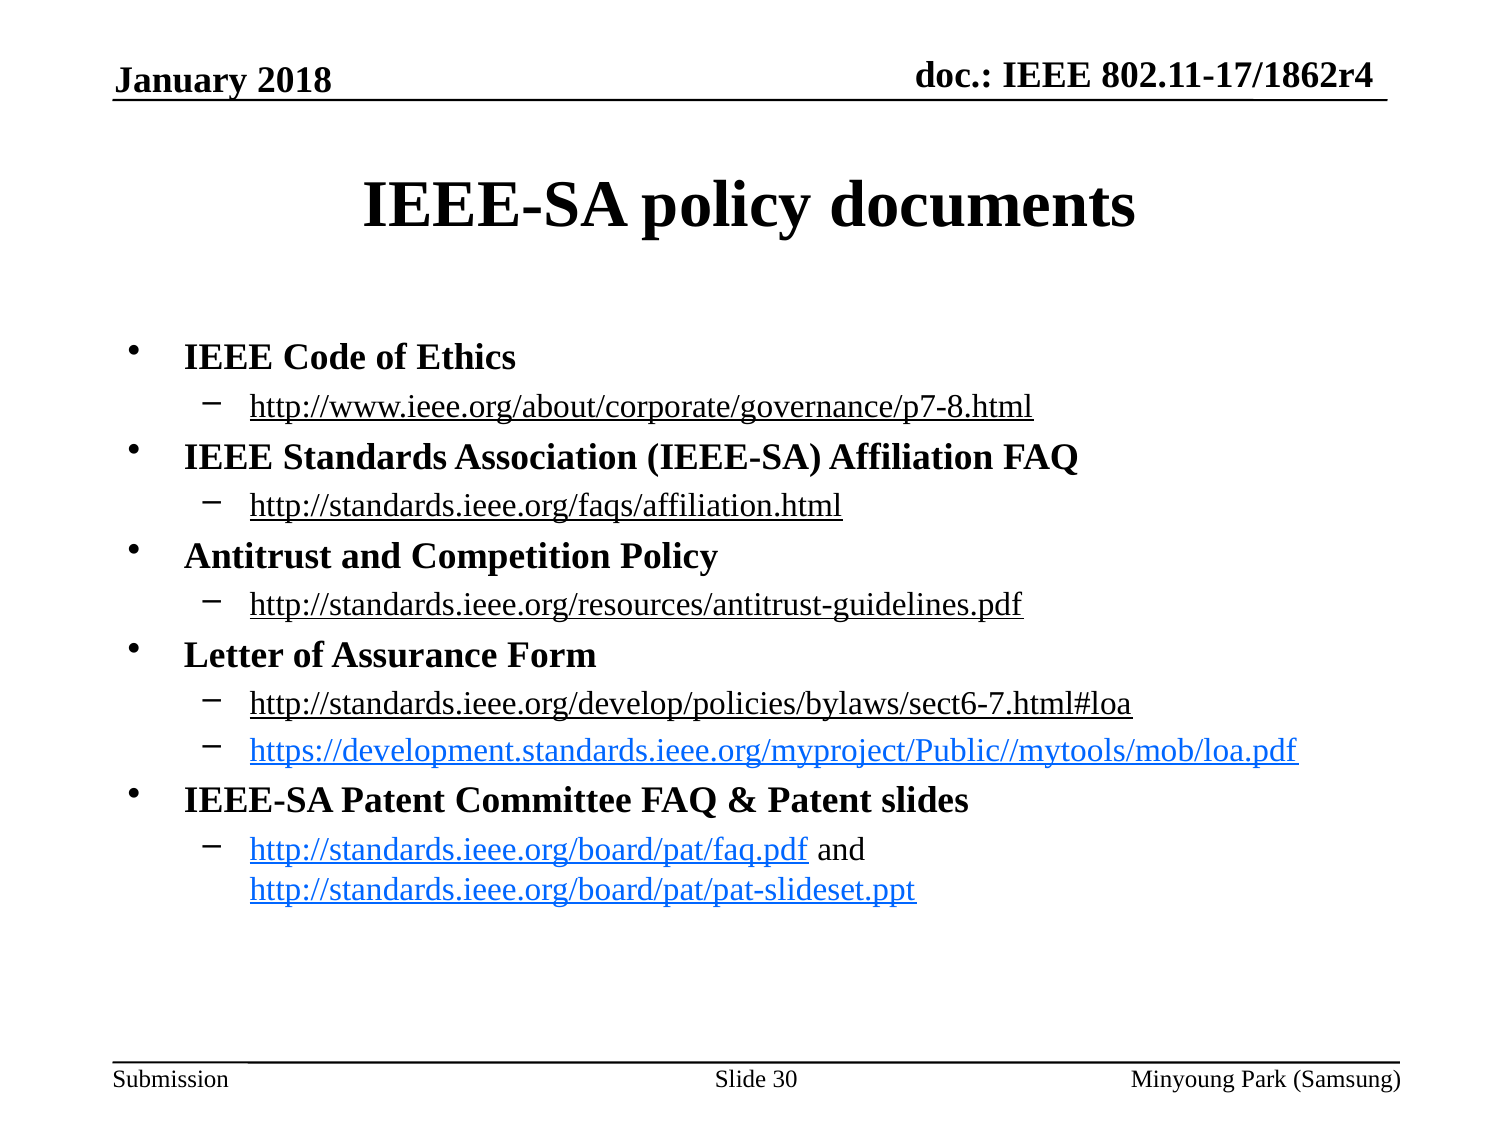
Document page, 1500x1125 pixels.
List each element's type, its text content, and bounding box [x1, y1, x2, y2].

title IEEE-SA policy documents [112, 112, 1388, 288]
slide_number Slide 30 [712, 1061, 800, 1093]
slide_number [114, 54, 335, 101]
list IEEE Code of Ethics http://www.ieee.org/about/corporate/governance/p7-8.html IEEE Standards Association (IEEE-SA) Affiliation FAQ http://standards.ieee.org/faqs/affiliation.html Antitrust and Competition Policy http://standards.ieee.org/resources/antitrust-guidelines.pdf Letter of Assurance Form http://standards.ieee.org/develop/policies/bylaws/sect6-7.html#loa https://development.standards.ieee.org/myproject/Public//mytools/mob/loa.pdf IEEE-SA Patent Committee FAQ & Patent slides http://standards.ieee.org/board/pat/faq.pdf and http://standards.ieee.org/board/pat/pat-slideset.ppt [112, 324, 1388, 1000]
footer Minyoung Park (Samsung) [949, 1061, 1402, 1093]
